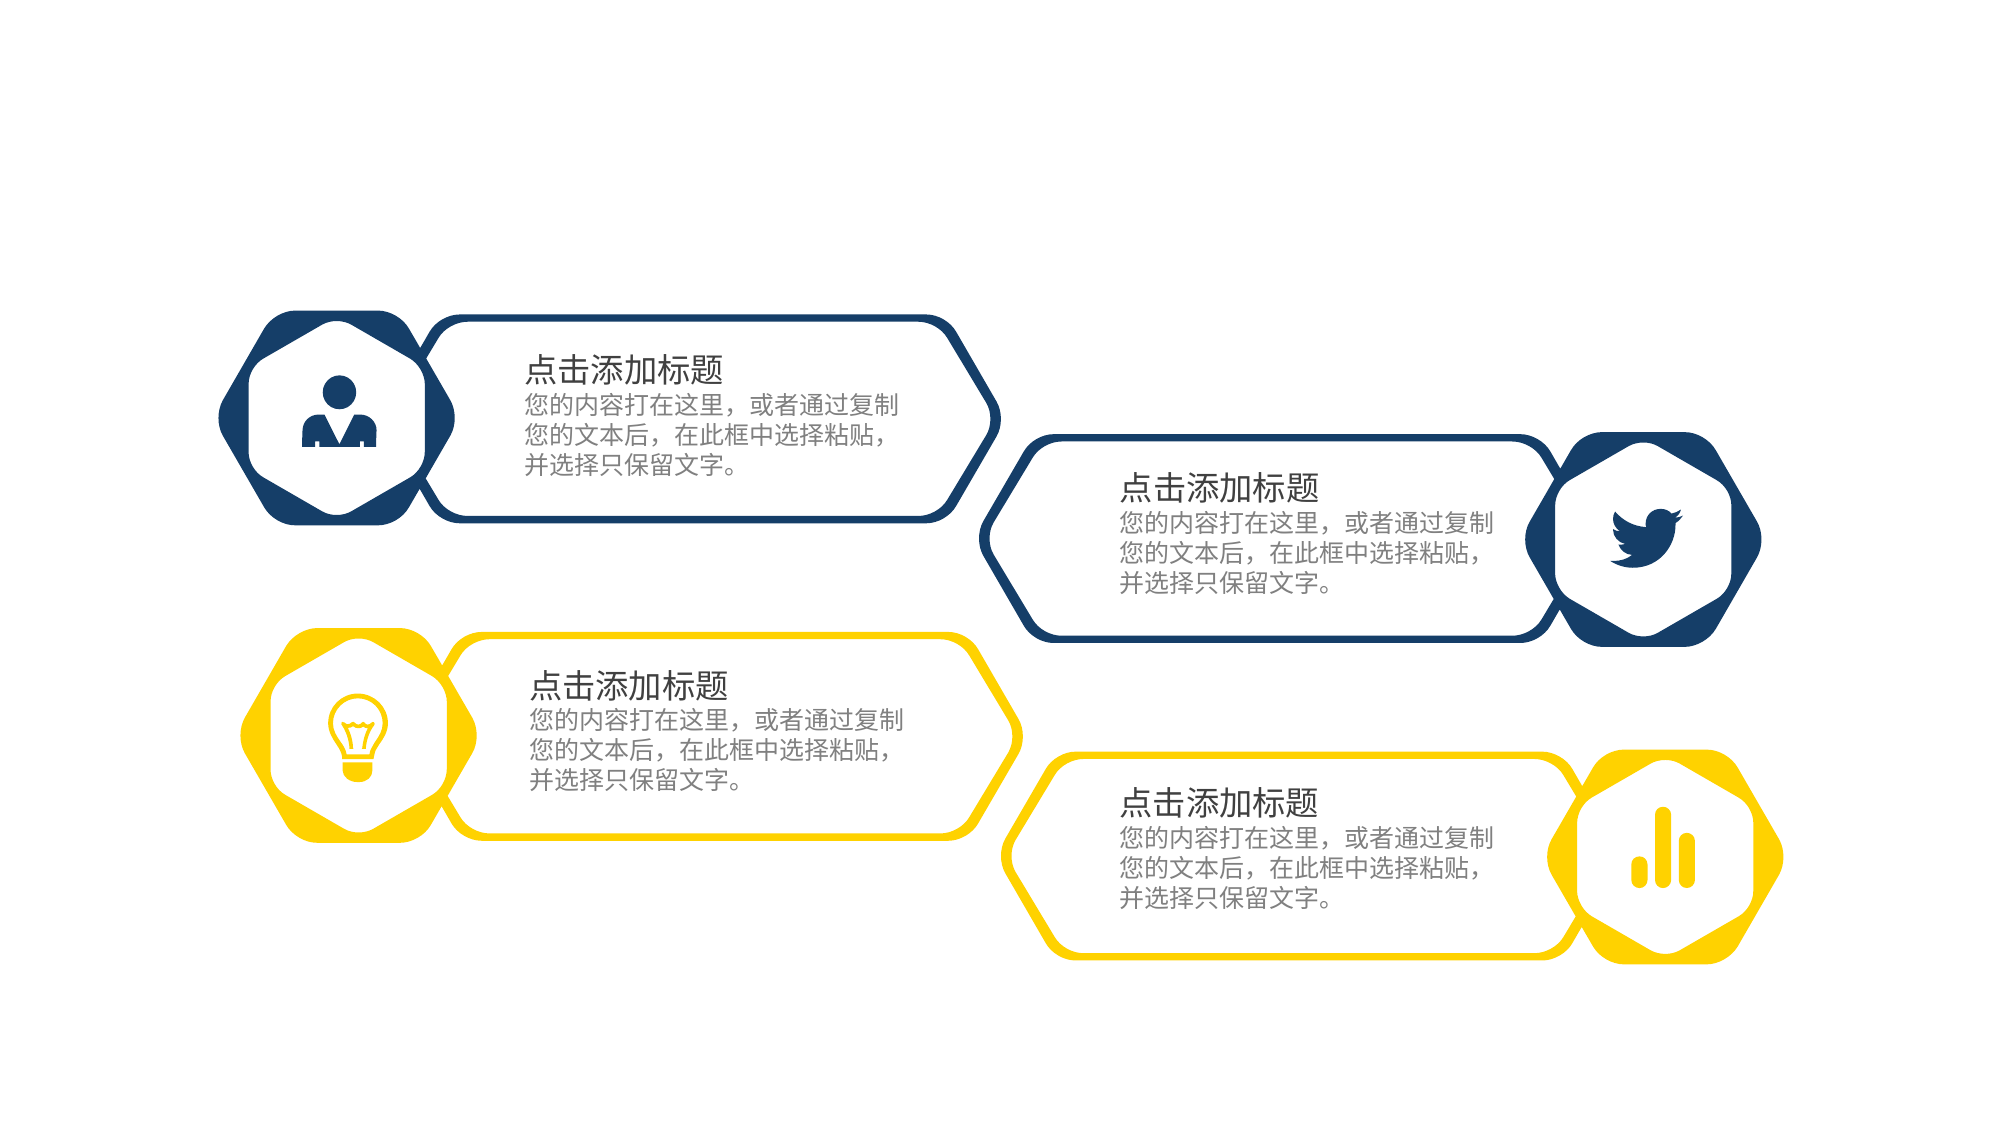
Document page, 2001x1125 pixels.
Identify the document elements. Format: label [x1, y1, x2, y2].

text_box [218, 310, 1001, 556]
text_box [978, 432, 1762, 674]
text_box [240, 627, 1023, 865]
text_box [1000, 749, 1784, 989]
